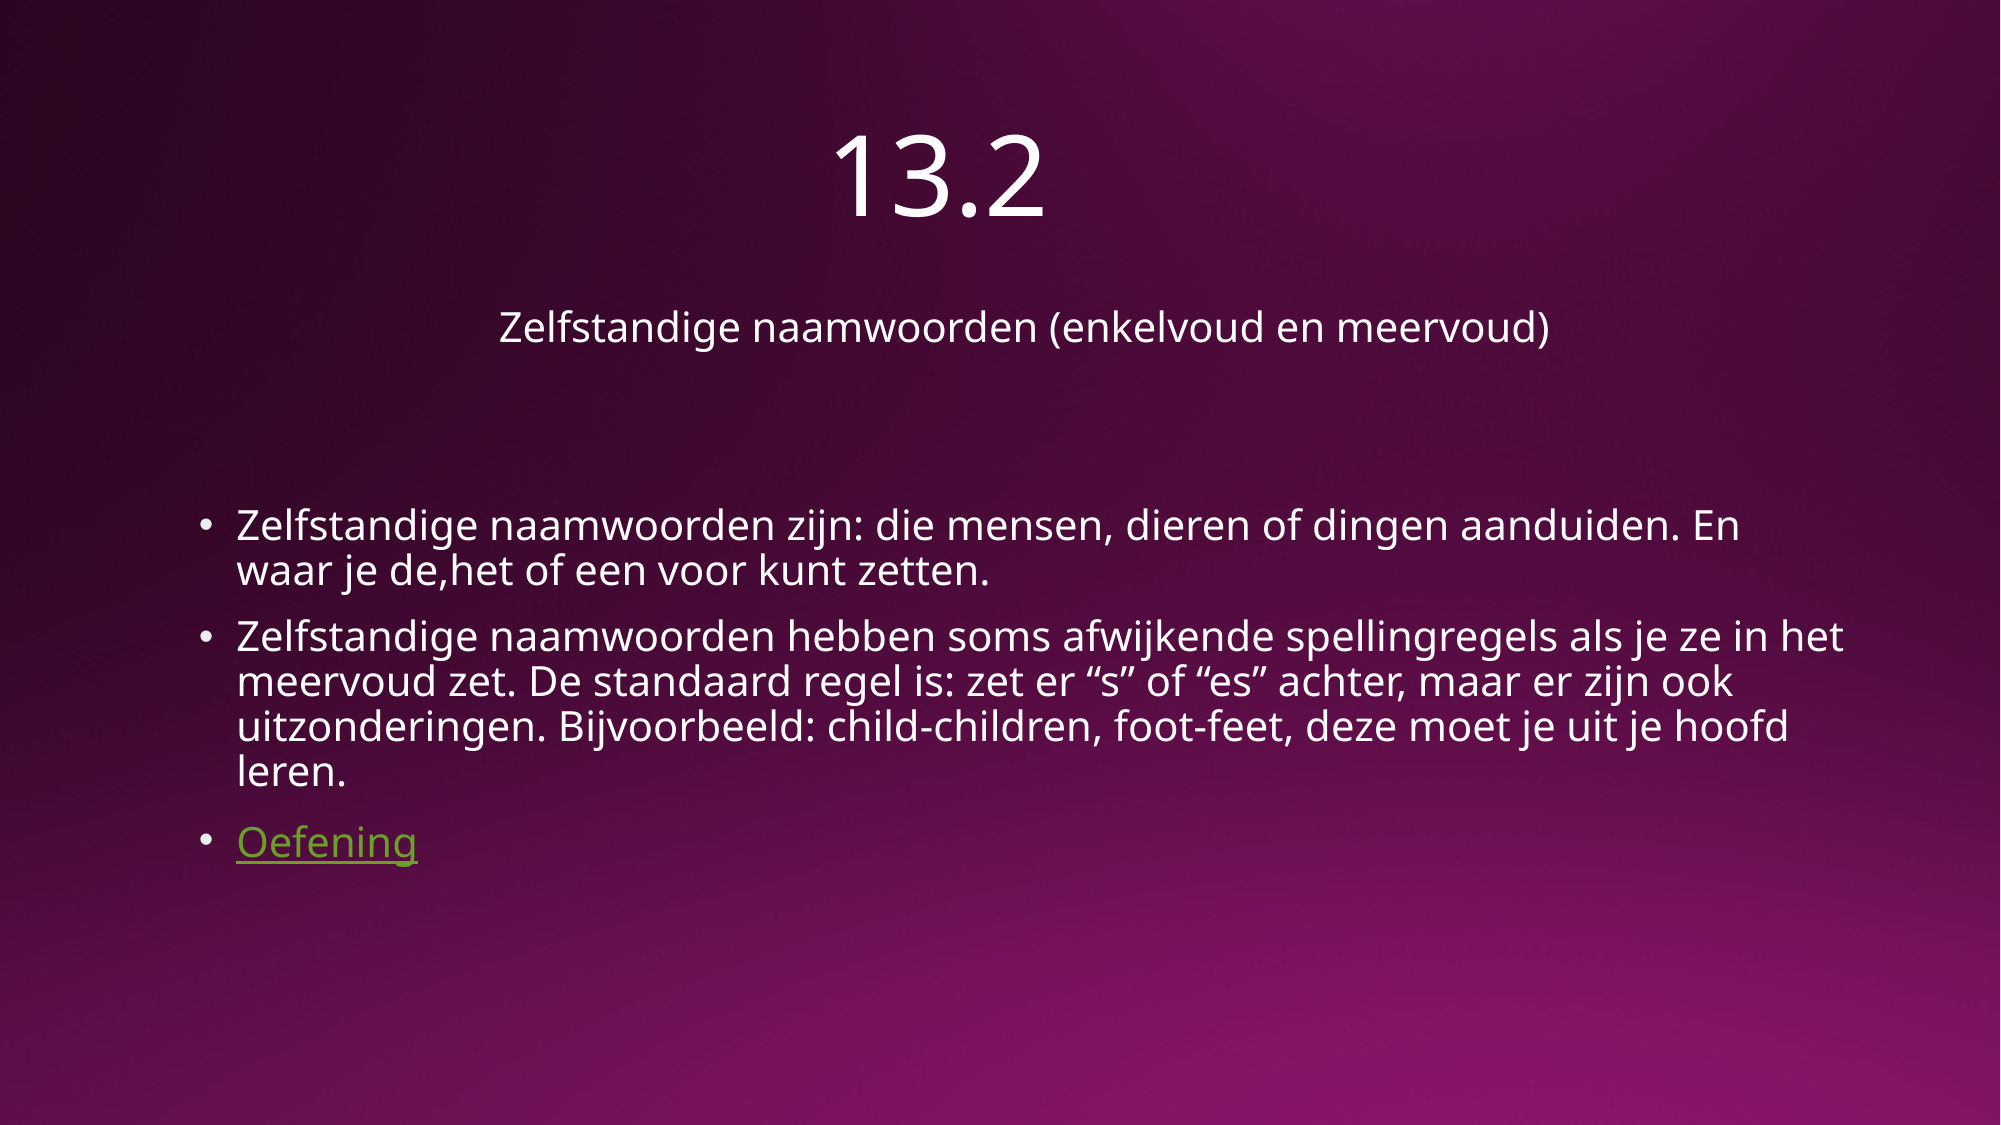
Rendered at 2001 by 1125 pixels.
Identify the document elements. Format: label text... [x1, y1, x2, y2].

list Zelfstandige naamwoorden (enkelvoud en meervoud) Zelfstandige naamwoorden zijn: die mensen, dieren of dingen aanduiden. En waar je de,het of een voor kunt zetten. Zelfstandige naamwoorden hebben soms afwijkende spellingregels als je ze in het meervoud zet. De standaard regel is: zet er “s” of “es” achter, maar er zijn ook uitzonderingen. Bijvoorbeeld: child-children, foot-feet, deze moet je uit je hoofd leren. Oefening [183, 299, 1863, 1014]
title 13.2 [811, 59, 1179, 299]
picture [0, 0, 2001, 1125]
